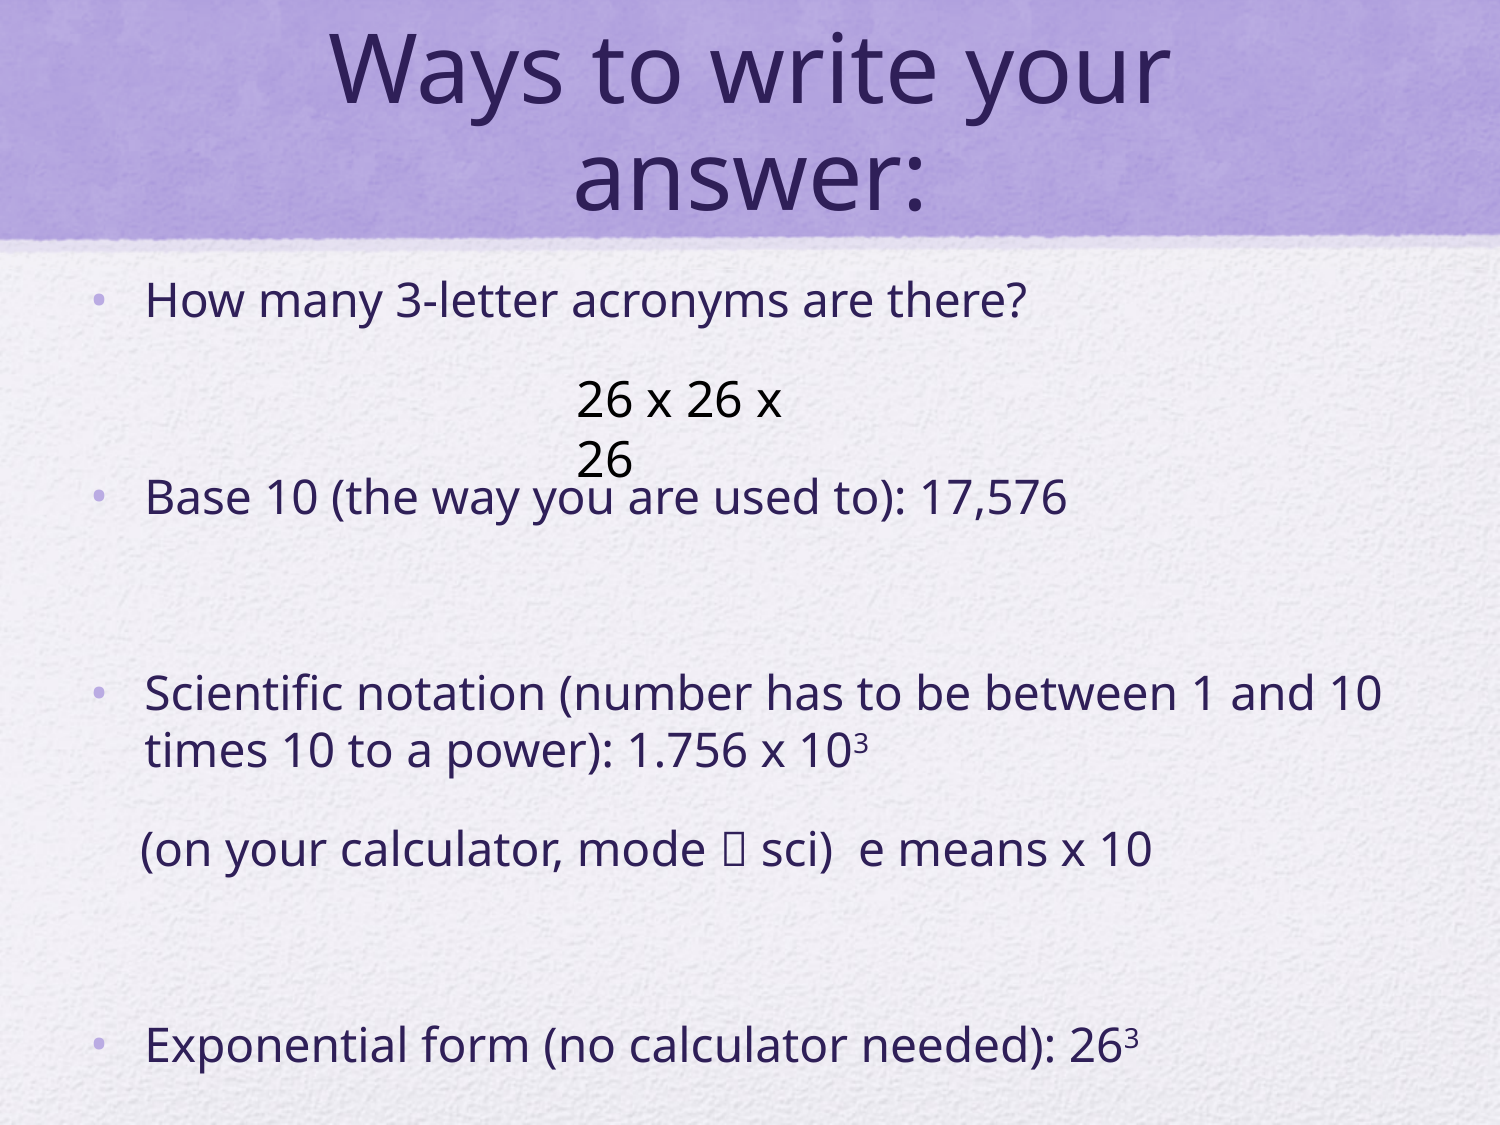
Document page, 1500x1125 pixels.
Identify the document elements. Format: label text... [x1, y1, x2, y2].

title Ways to write your answer: [129, 6, 1372, 239]
list How many 3-letter acronyms are there? Base 10 (the way you are used to): 17,576 Scientific notation (number has to be between 1 and 10 times 10 to a power): 1.756 x 103 (on your calculator, mode  sci) e means x 10 Exponential form (no calculator needed): 263 [75, 262, 1425, 1081]
picture [0, 225, 1500, 1125]
text_box 26 x 26 x 26 [562, 360, 840, 495]
